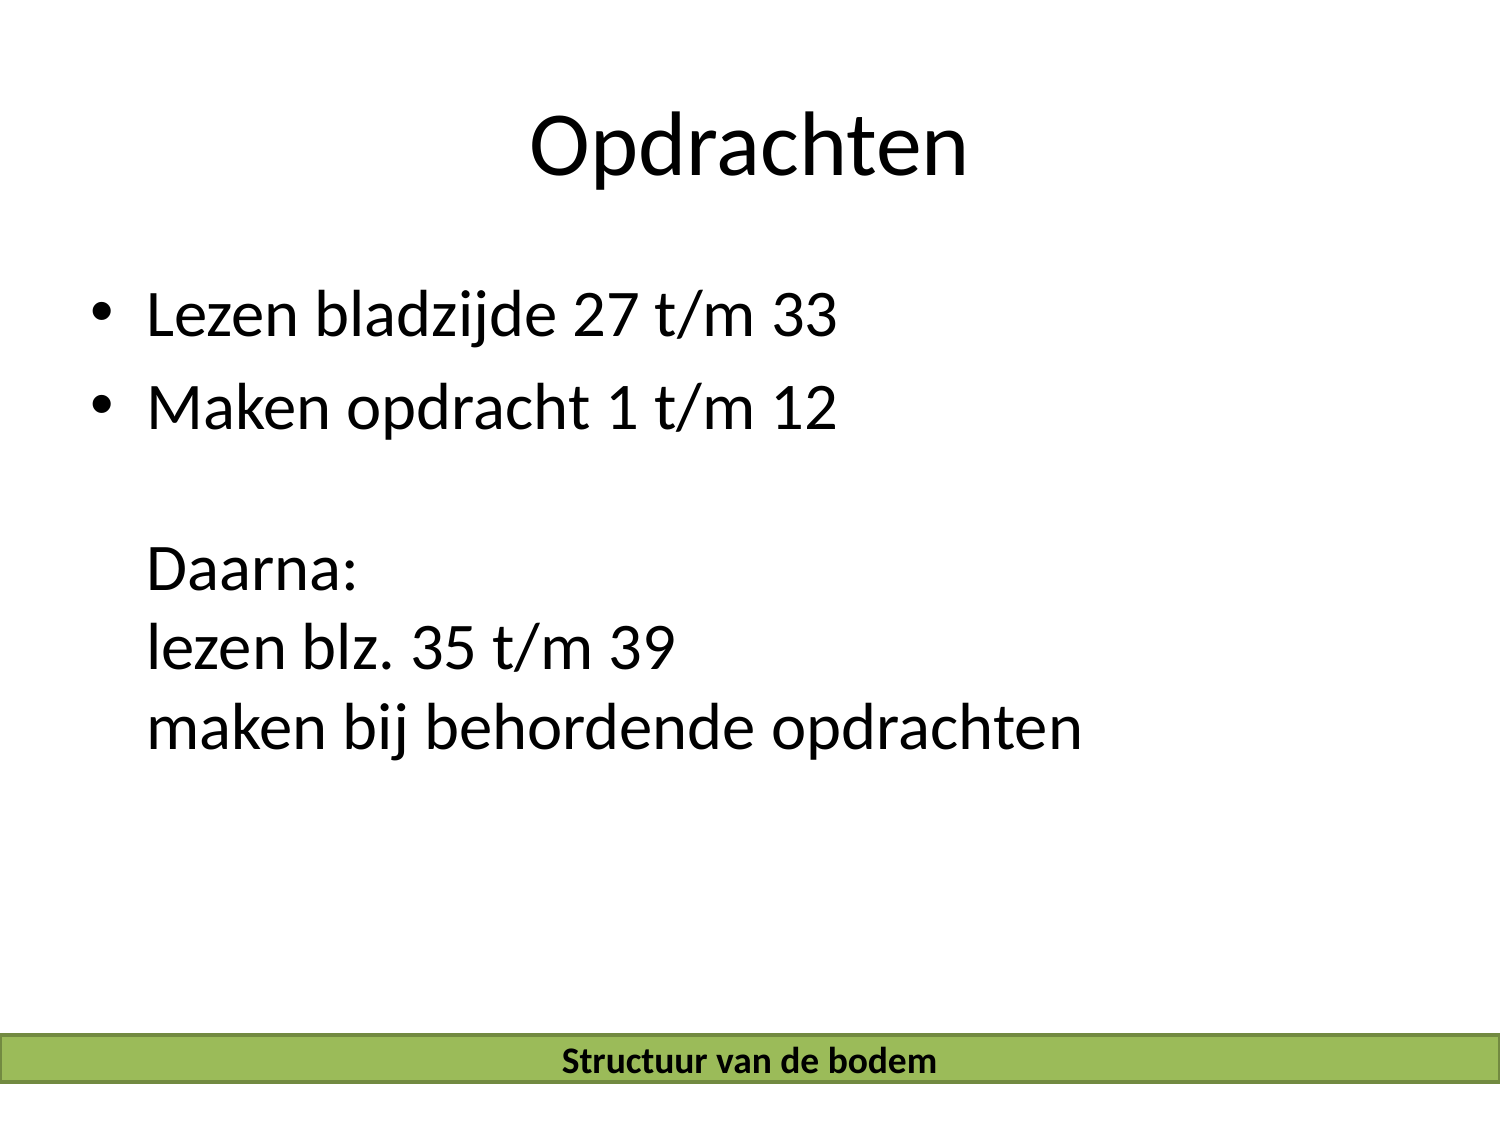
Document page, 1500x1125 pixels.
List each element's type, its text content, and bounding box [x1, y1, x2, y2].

title Opdrachten [75, 45, 1425, 233]
text_box Structuur van de bodem [0, 1033, 1500, 1084]
list Lezen bladzijde 27 t/m 33 Maken opdracht 1 t/m 12 Daarna: lezen blz. 35 t/m 39 maken bij behordende opdrachten [75, 262, 1425, 1005]
